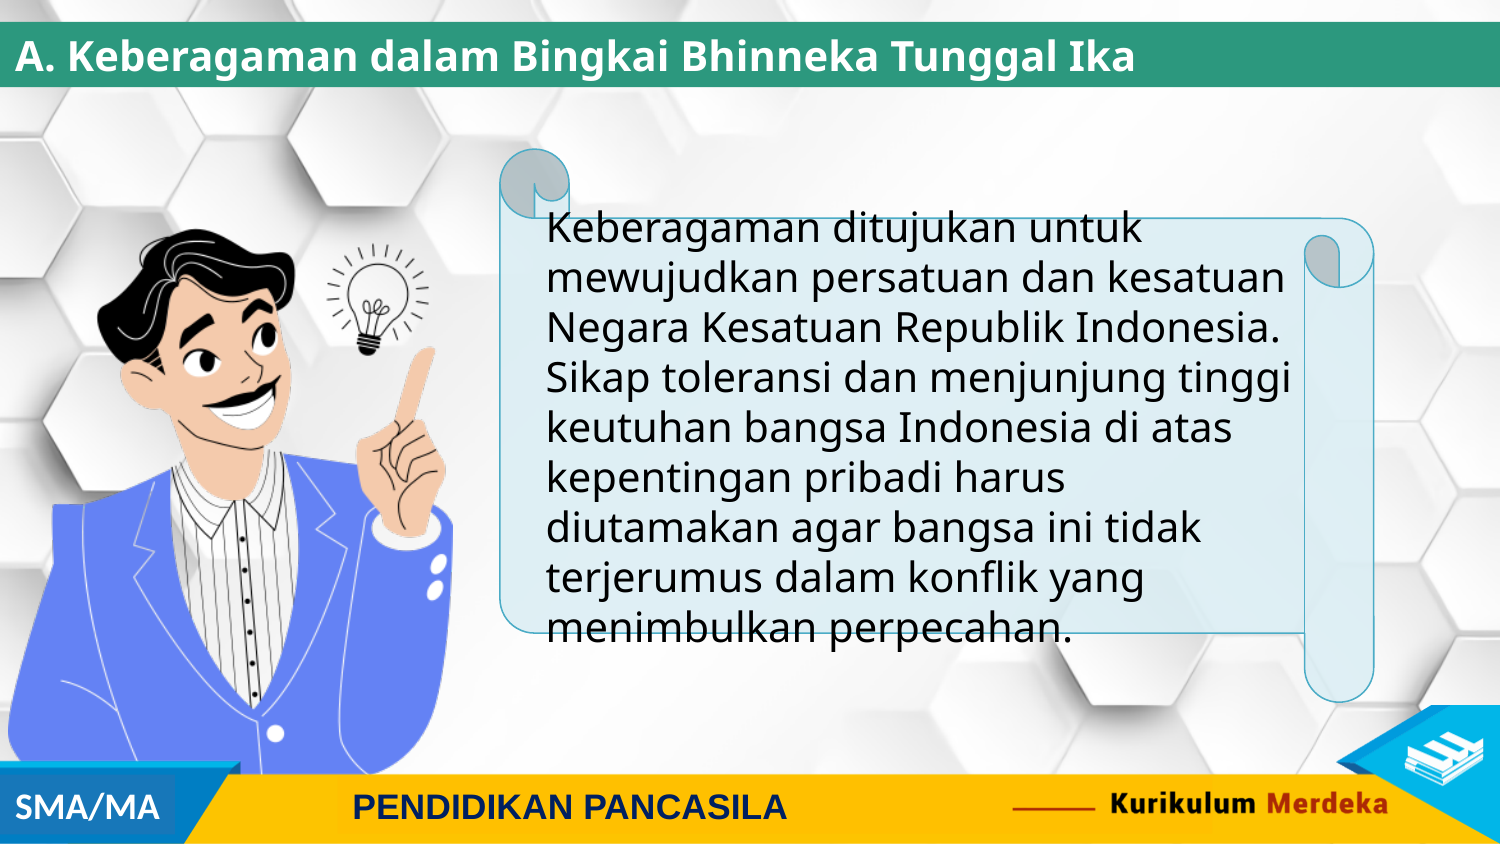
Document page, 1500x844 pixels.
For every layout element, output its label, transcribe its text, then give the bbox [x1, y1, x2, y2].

picture [0, 0, 1500, 20]
text_box A. Keberagaman dalam Bingkai Bhinneka Tunggal Ika [0, 20, 1500, 89]
text_box Keberagaman ditujukan untuk mewujudkan persatuan dan kesatuan Negara Kesatuan Republik Indonesia. Sikap toleransi dan menjunjung tinggi keutuhan bangsa Indonesia di atas kepentingan pribadi harus diutamakan agar bangsa ini tidak terjerumus dalam konflik yang menimbulkan perpecahan. [499, 149, 1374, 703]
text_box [0, 705, 1500, 844]
picture [0, 89, 1500, 705]
